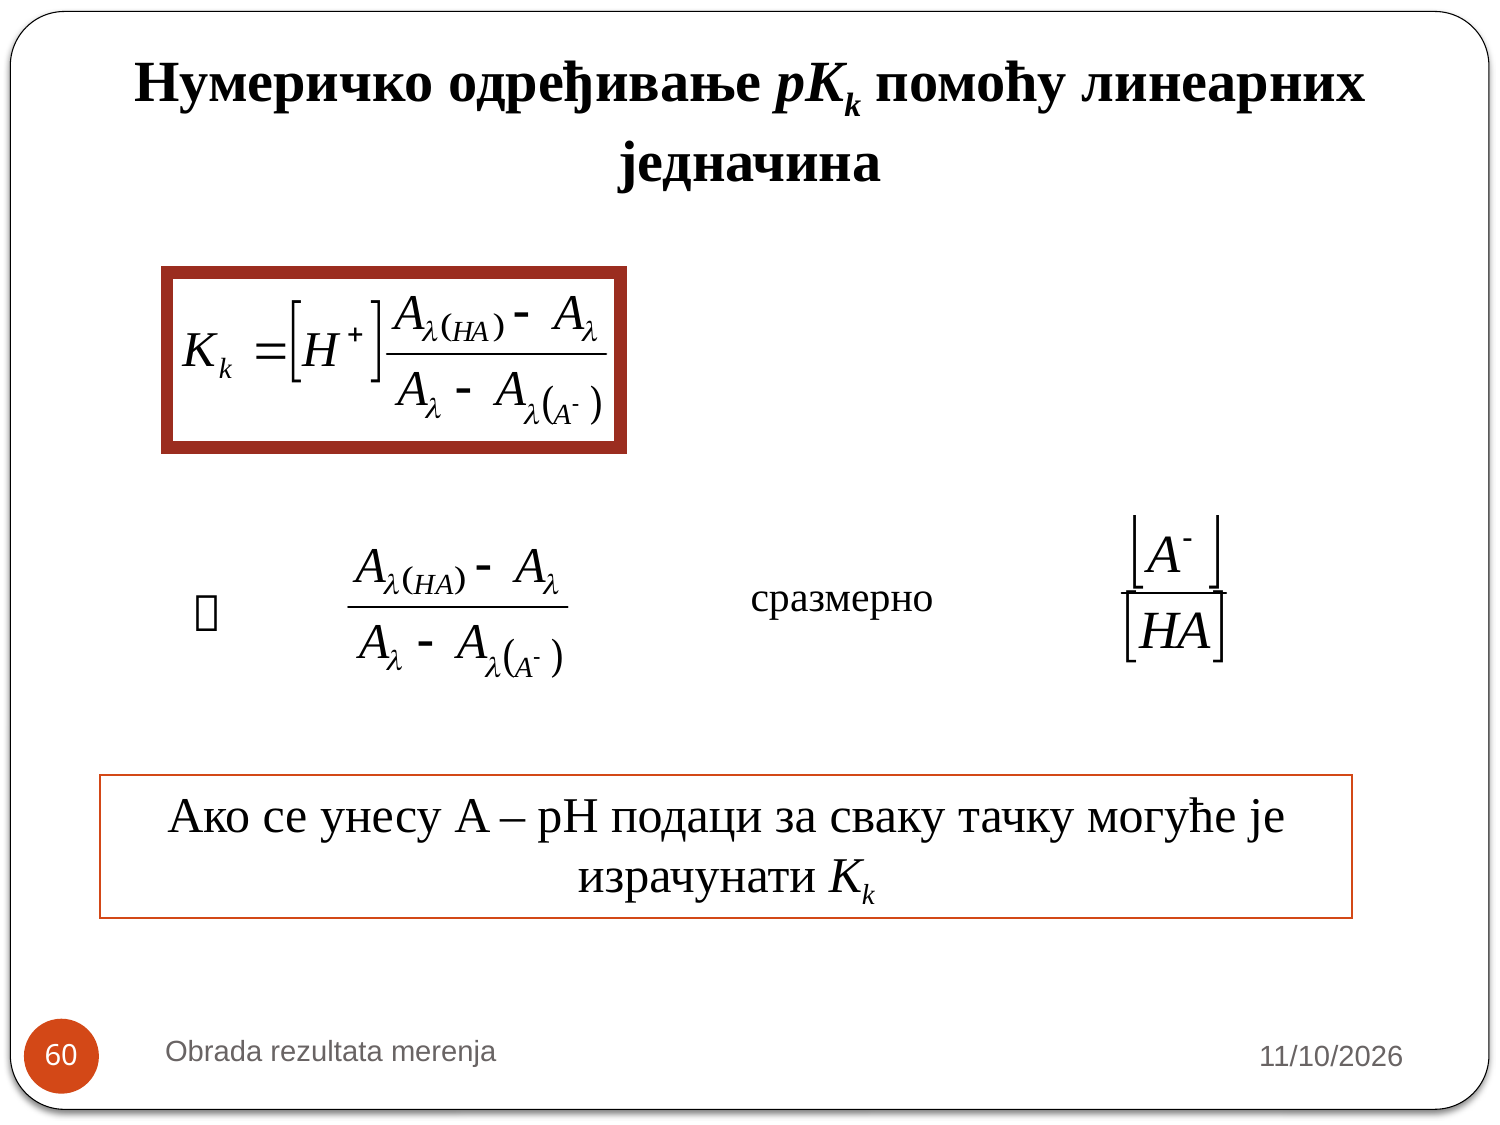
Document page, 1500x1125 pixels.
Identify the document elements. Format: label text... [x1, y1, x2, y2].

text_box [172, 278, 615, 442]
footer Obrada rezultata merenja [150, 1012, 800, 1088]
title Нумеричко одређивање pKk помоћу линеарних једначина [74, 62, 1426, 209]
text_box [339, 531, 578, 695]
text_box сразмерно [735, 562, 949, 628]
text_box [1113, 515, 1235, 669]
text_box Ако се унесу A – pH подаци за сваку тачку могуће је израчунати Kk [100, 774, 1353, 918]
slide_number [1012, 1015, 1419, 1094]
slide_number 60 [23, 1018, 99, 1094]
text_box  [176, 574, 237, 649]
